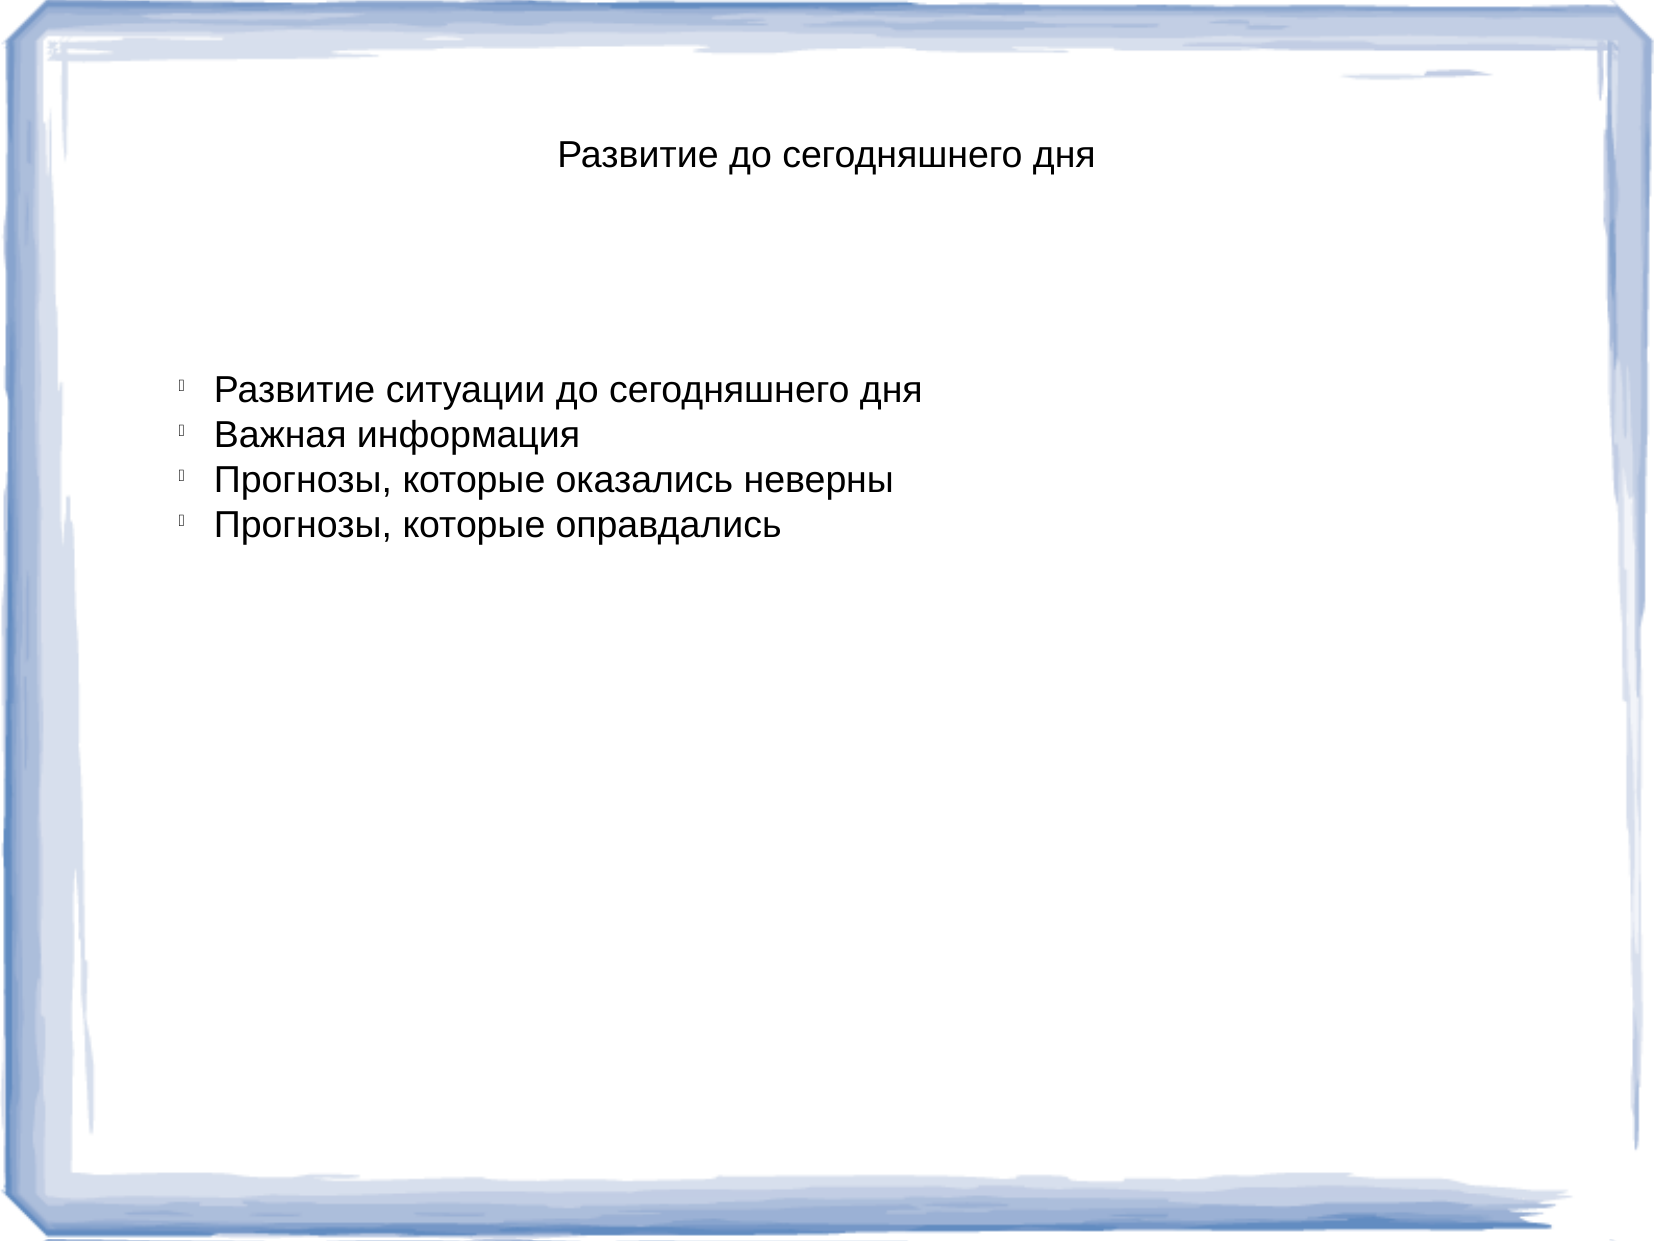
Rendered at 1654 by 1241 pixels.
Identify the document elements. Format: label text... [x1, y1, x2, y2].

text_box Развитие до сегодняшнего дня [82, 49, 1571, 257]
text_box Развитие ситуации до сегодняшнего дня Важная информация Прогнозы, которые оказались неверны Прогнозы, которые оправдались [178, 364, 1570, 1147]
picture [0, 0, 1654, 1241]
